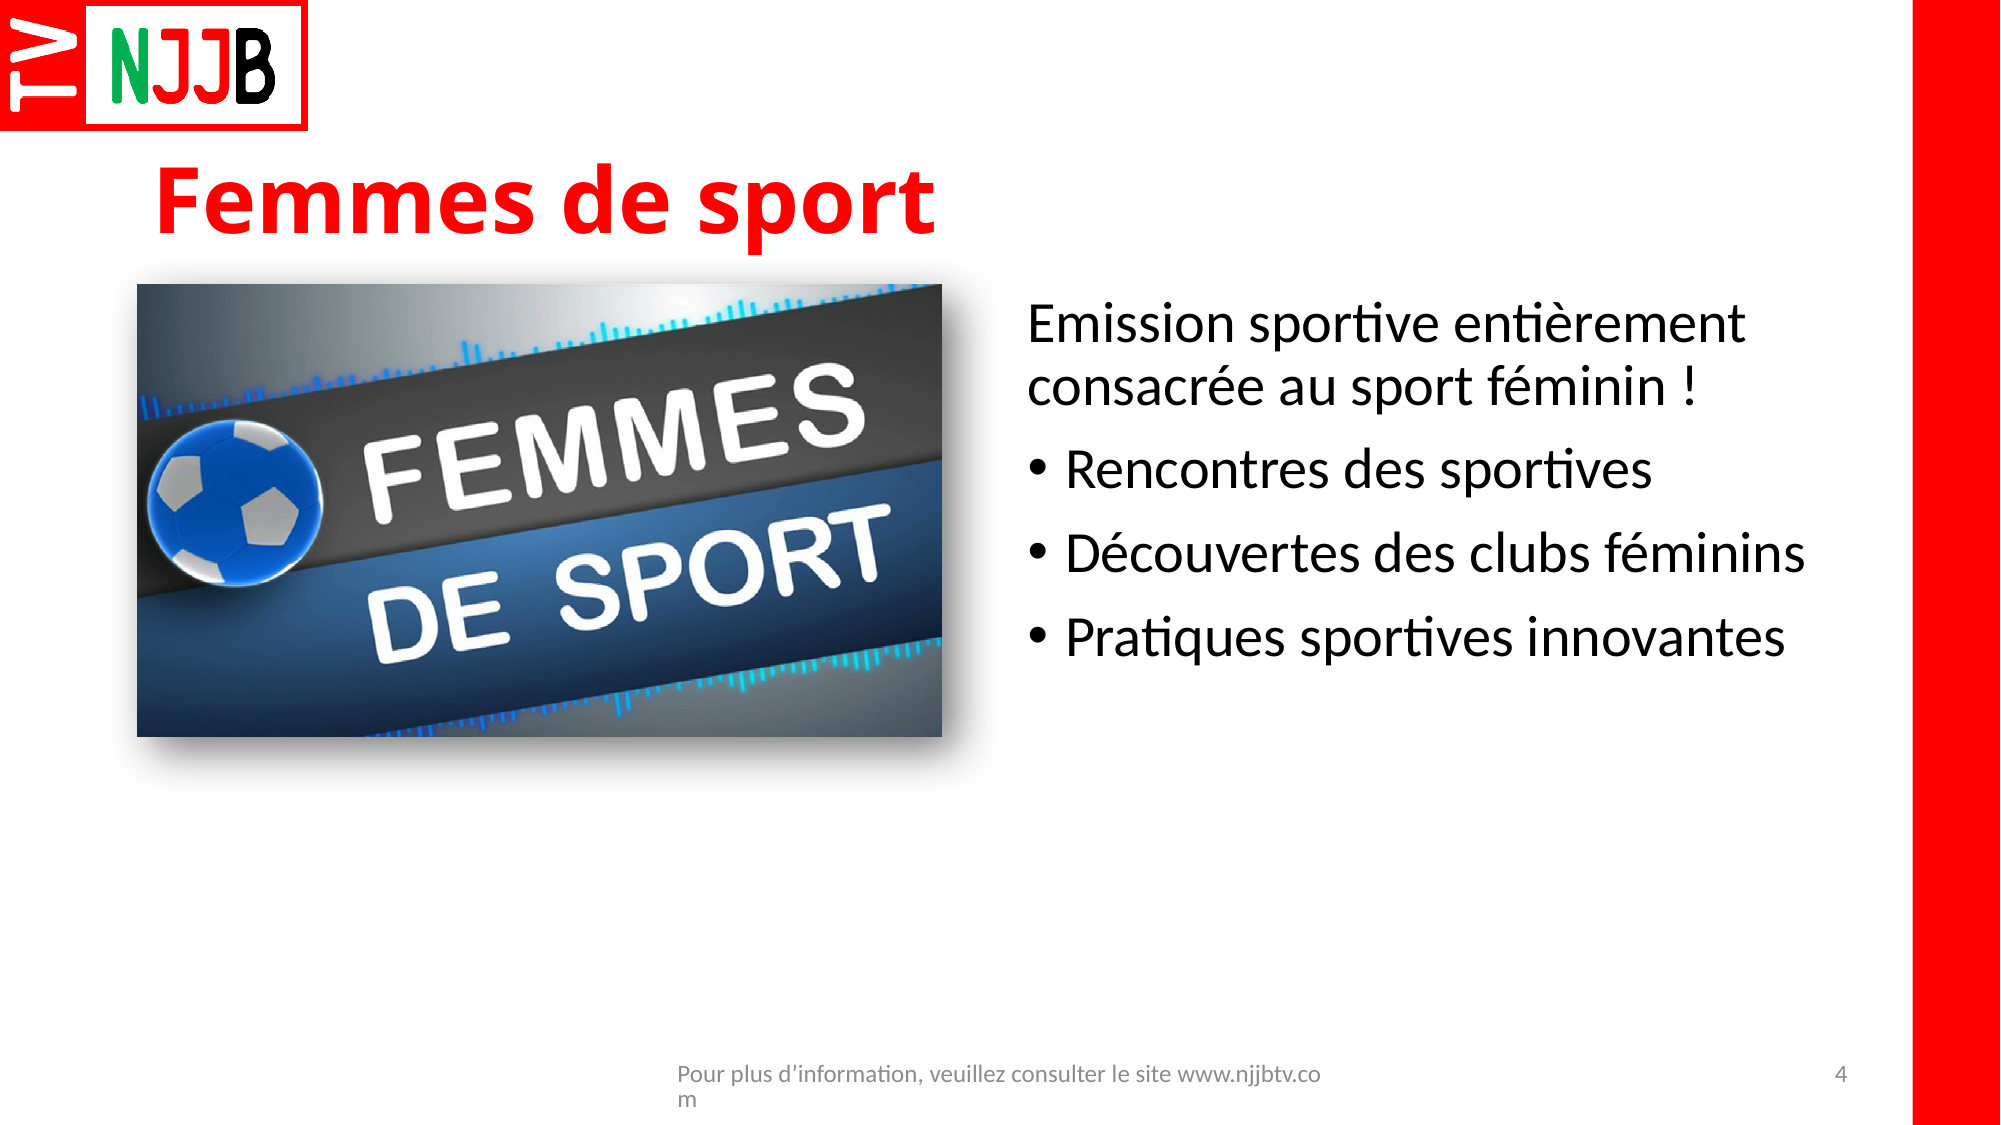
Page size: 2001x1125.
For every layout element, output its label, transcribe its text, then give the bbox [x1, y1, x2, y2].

footer Pour plus d’information, veuillez consulter le site www.njjbtv.com [662, 1042, 1338, 1103]
slide_number 4 [1412, 1042, 1863, 1103]
title Femmes de sport [137, 131, 1863, 278]
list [137, 284, 942, 737]
list Emission sportive entièrement consacrée au sport féminin ! Rencontres des sportives Découvertes des clubs féminins Pratiques sportives innovantes [1012, 284, 1863, 999]
picture [0, 0, 308, 131]
